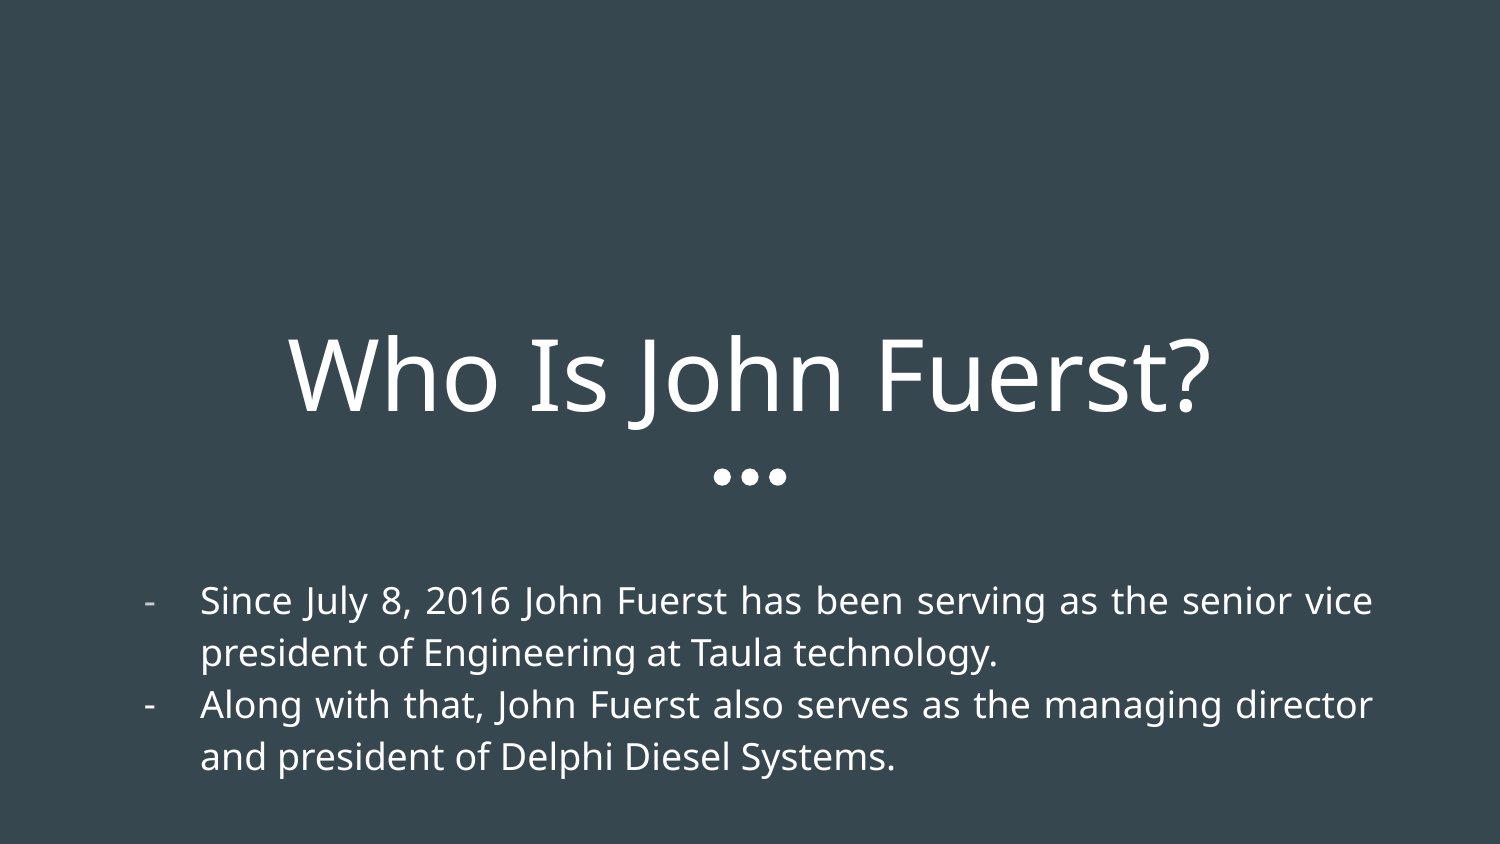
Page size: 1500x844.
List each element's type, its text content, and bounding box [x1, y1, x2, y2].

title Who Is John Fuerst? [110, 162, 1390, 447]
subtitle Since July 8, 2016 John Fuerst has been serving as the senior vice president of Engineering at Taula technology. Along with that, John Fuerst also serves as the managing director and president of Delphi Diesel Systems. [110, 520, 1390, 828]
